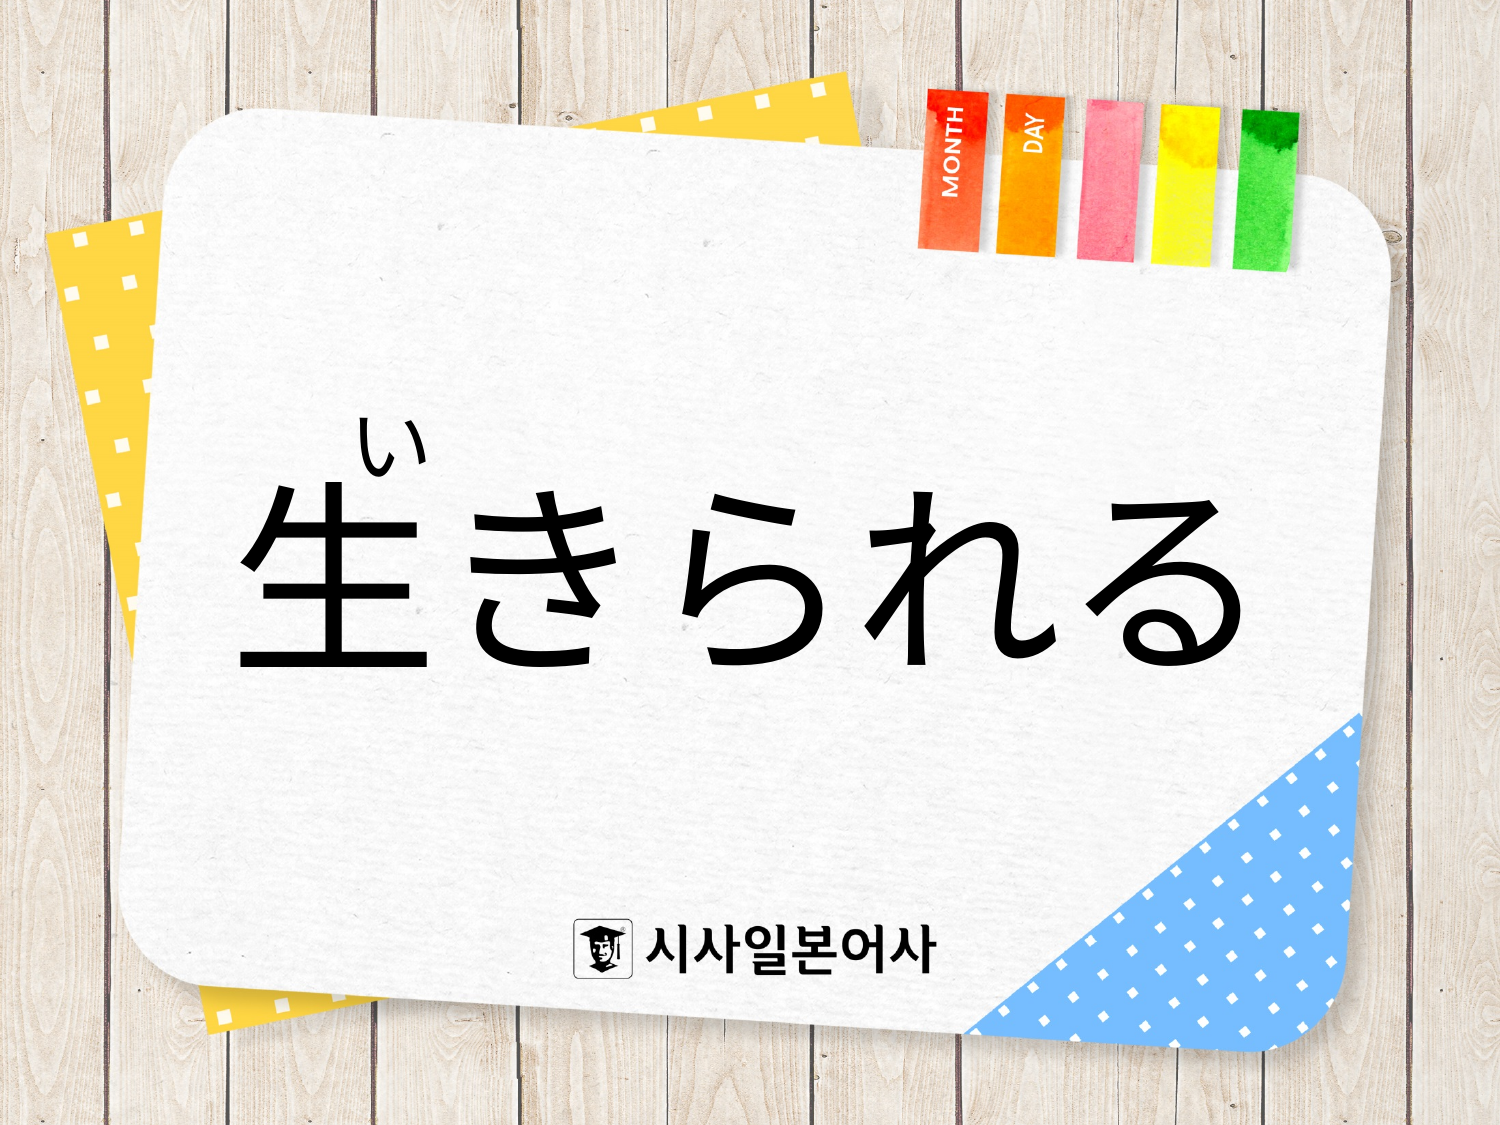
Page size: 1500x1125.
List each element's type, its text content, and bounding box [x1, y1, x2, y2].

picture [0, 0, 1500, 1125]
text_box い [335, 385, 448, 501]
title 生きられる [75, 338, 1425, 811]
